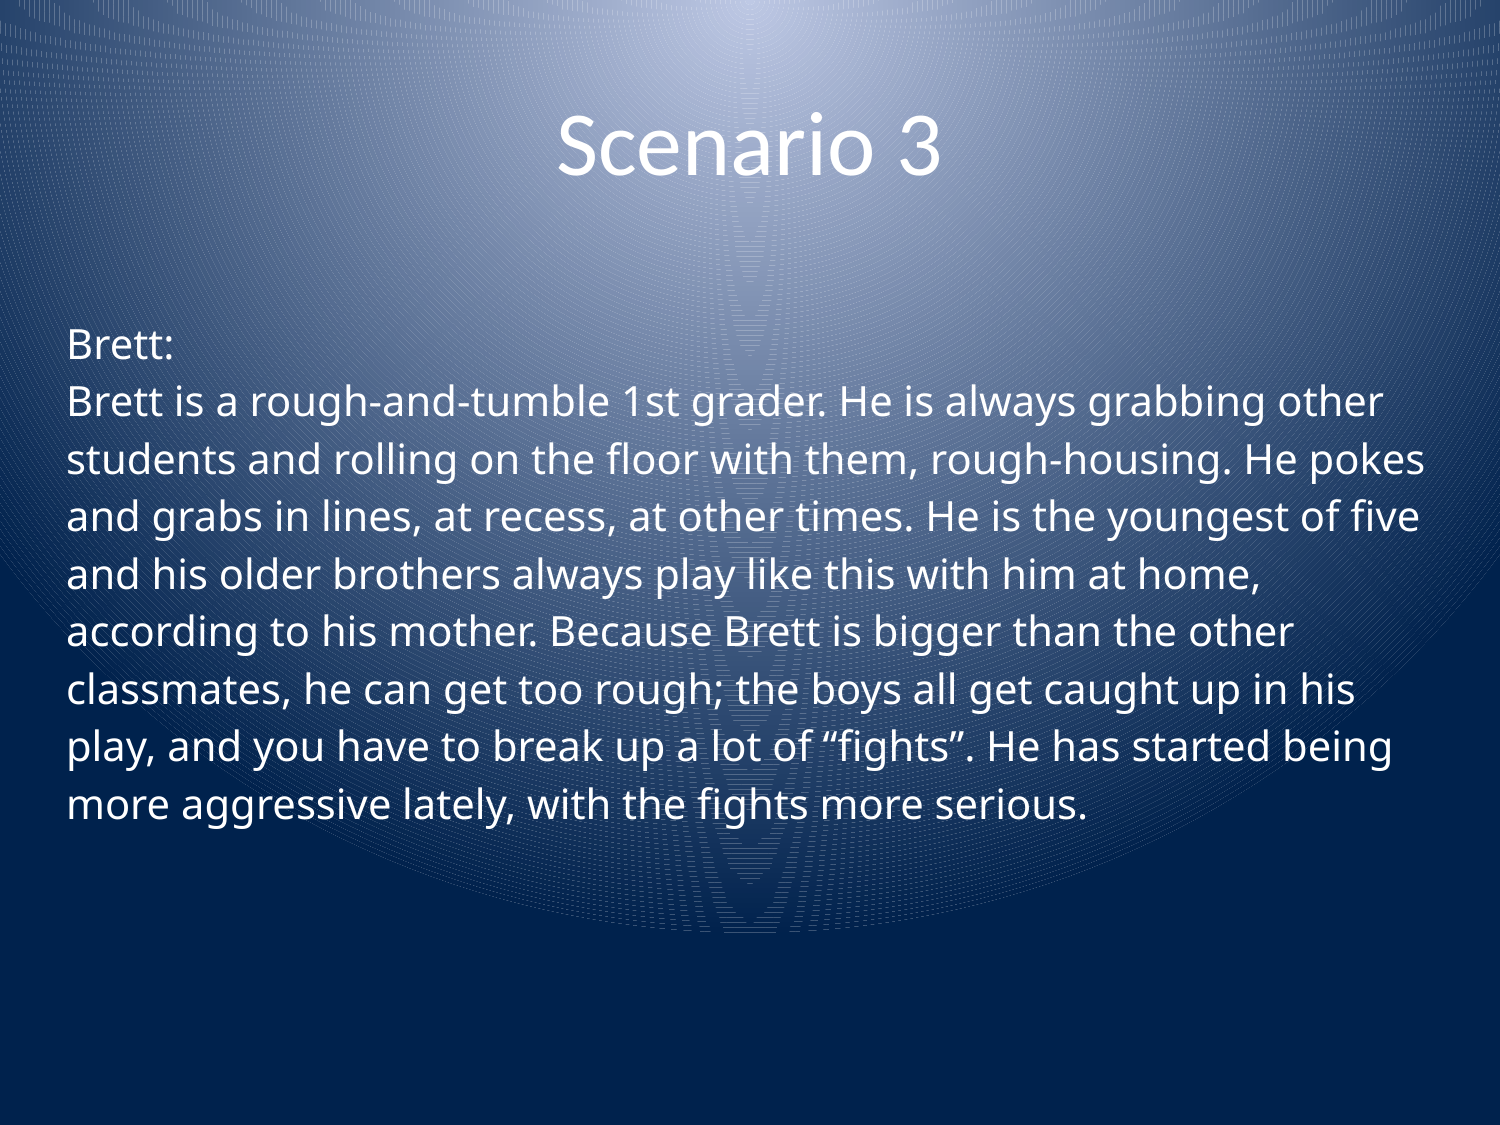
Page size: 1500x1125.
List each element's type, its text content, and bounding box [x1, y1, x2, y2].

text_box Brett: Brett is a rough-and-tumble 1st grader. He is always grabbing other students and rolling on the floor with them, rough-housing. He pokes and grabs in lines, at recess, at other times. He is the youngest of five and his older brothers always play like this with him at home, according to his mother. Because Brett is bigger than the other classmates, he can get too rough; the boys all get caught up in his play, and you have to break up a lot of “fights”. He has started being more aggressive lately, with the fights more serious. [51, 302, 1457, 835]
title Scenario 3 [75, 45, 1425, 233]
